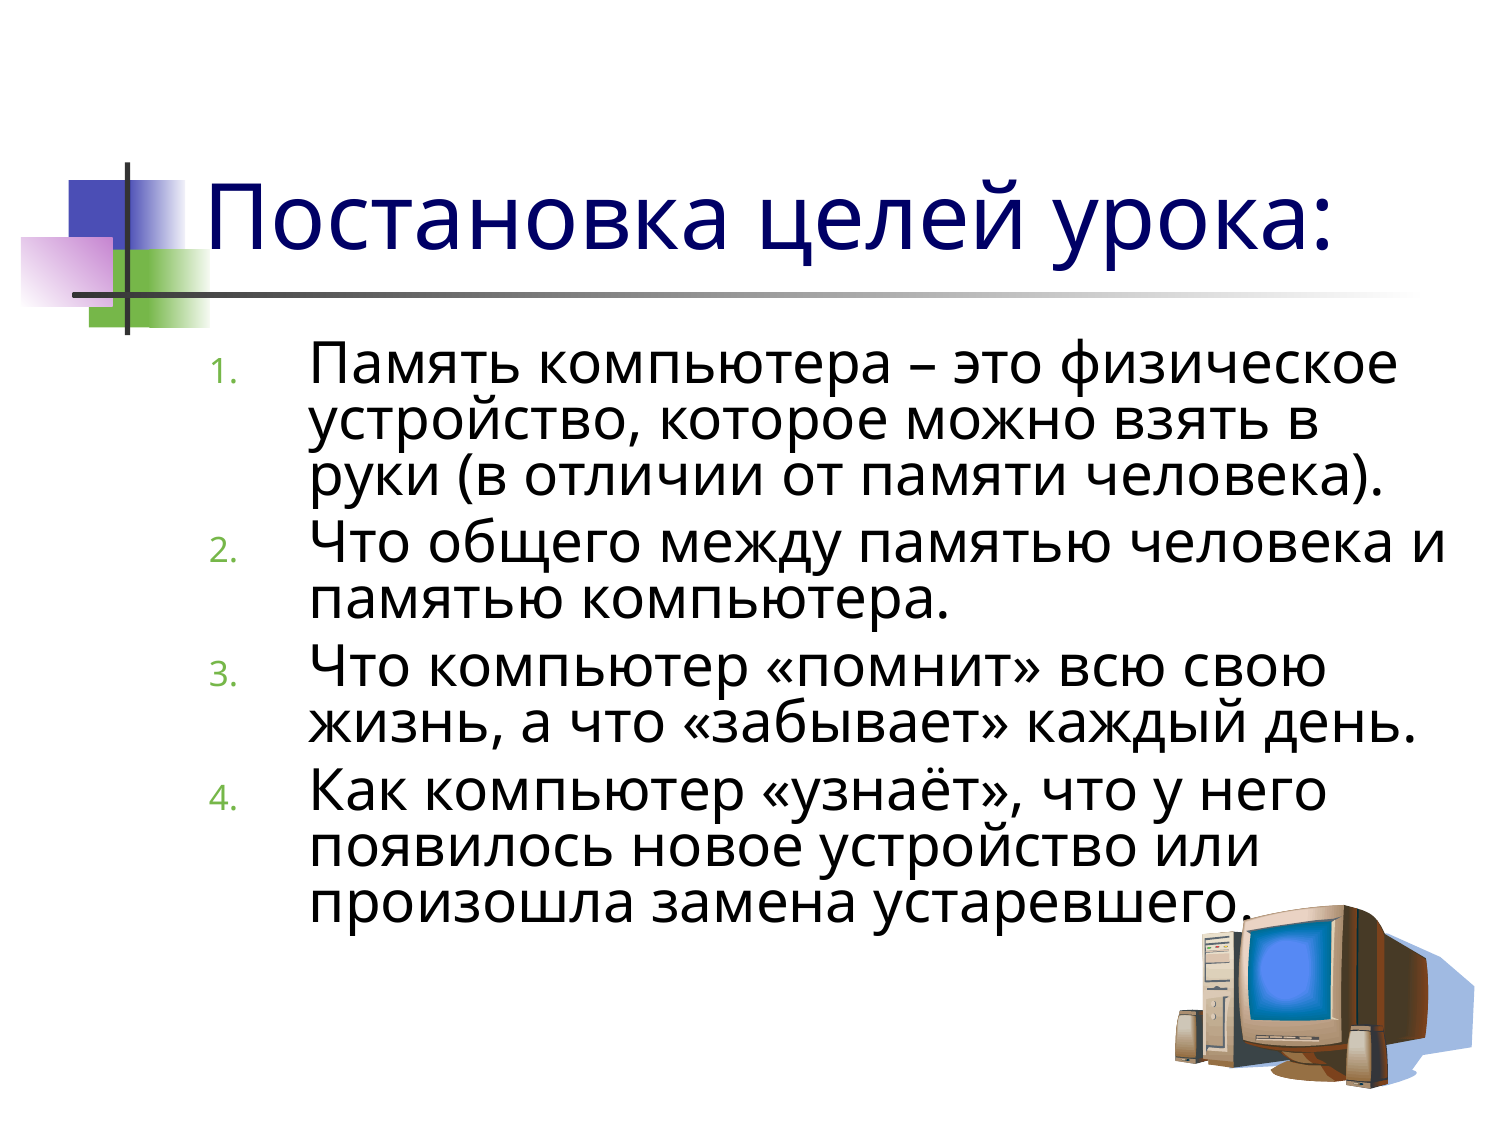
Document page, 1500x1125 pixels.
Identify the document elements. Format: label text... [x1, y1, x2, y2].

list Память компьютера – это физическое устройство, которое можно взять в руки (в отличии от памяти человека). Что общего между памятью человека и памятью компьютера. Что компьютер «помнит» всю свою жизнь, а что «забывает» каждый день. Как компьютер «узнаёт», что у него появилось новое устройство или произошла замена устаревшего. [193, 330, 1470, 1007]
picture [1174, 904, 1475, 1090]
title Постановка целей урока: [188, 34, 1468, 276]
